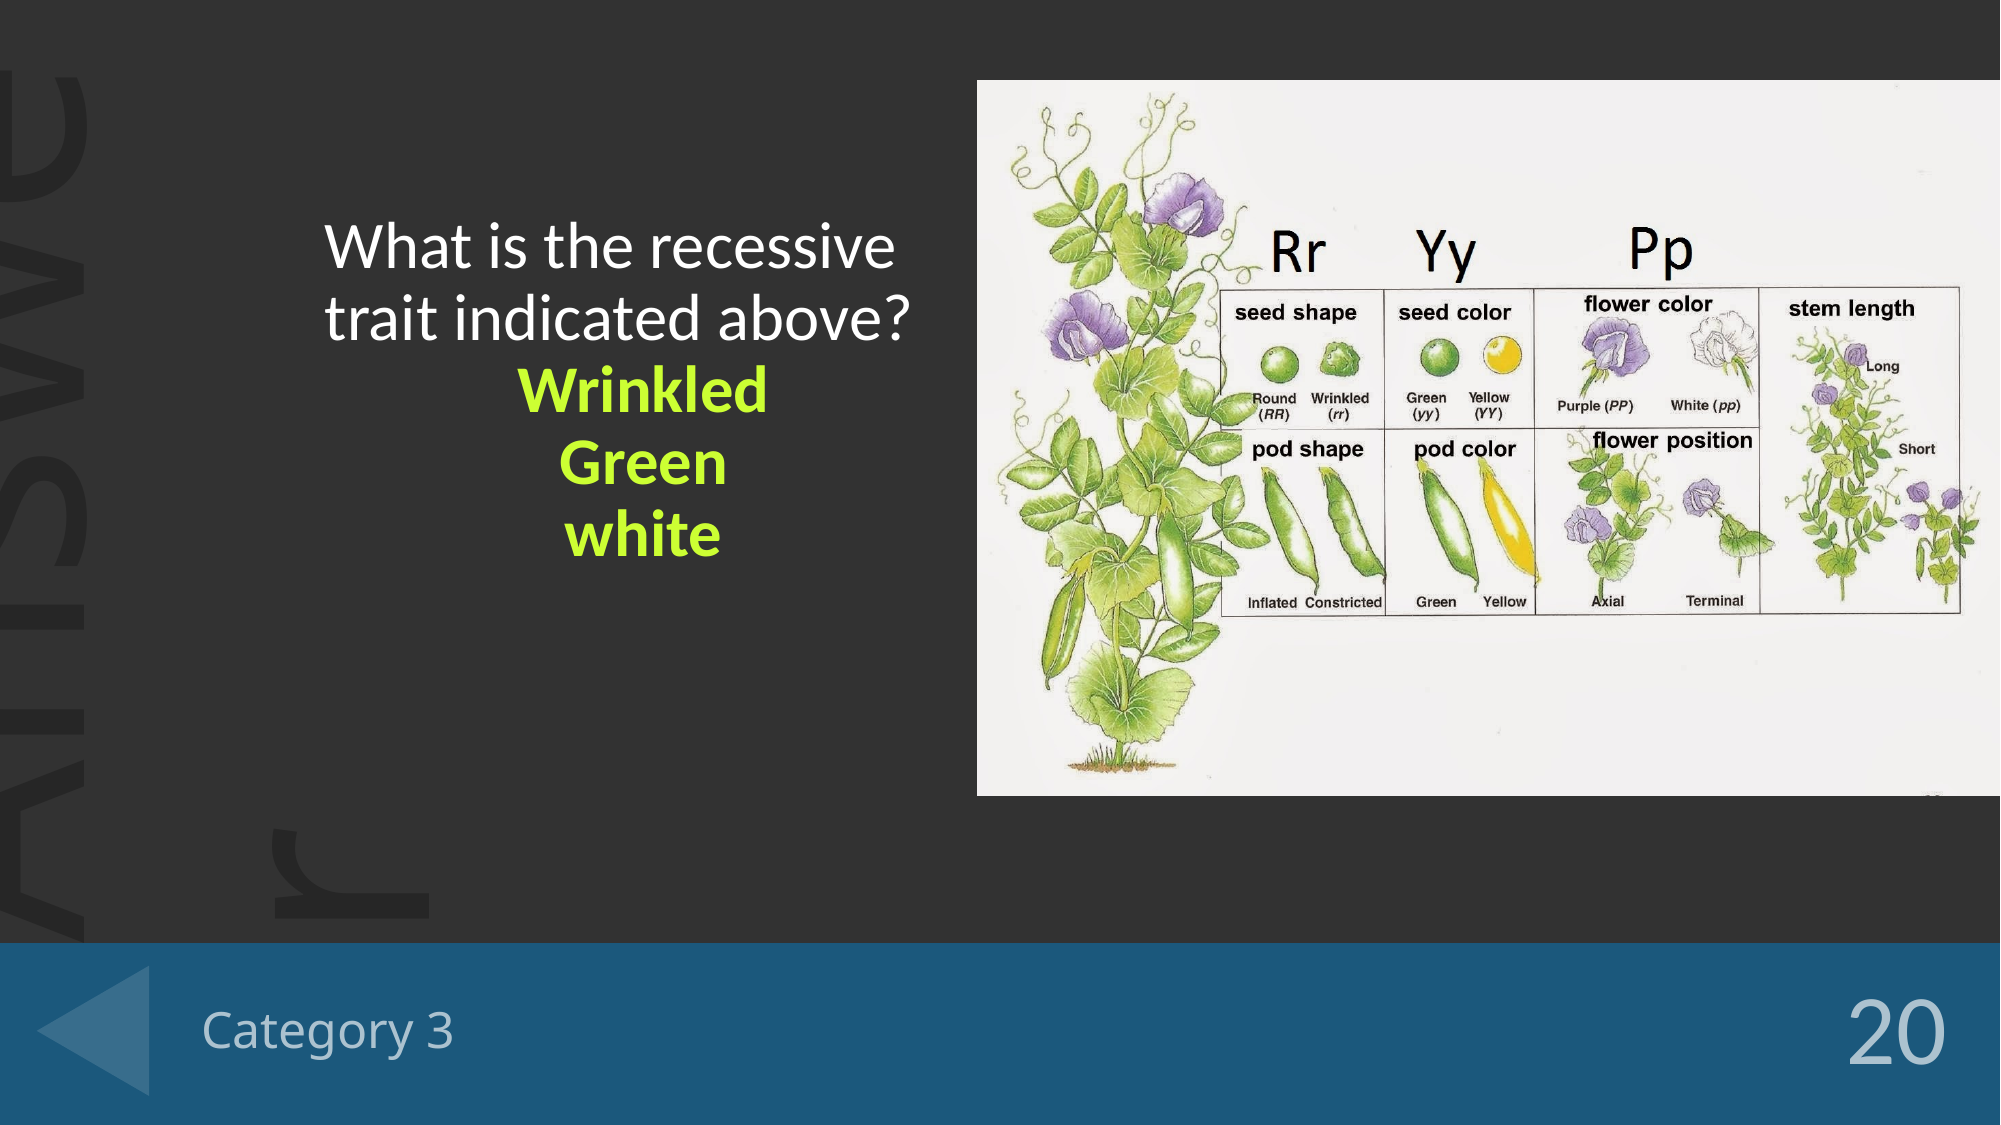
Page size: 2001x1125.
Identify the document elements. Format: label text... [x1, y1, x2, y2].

title Category 3 [185, 967, 1494, 1097]
picture [977, 80, 2000, 796]
list 20 [1494, 967, 1963, 1097]
list What is the recessive trait indicated above? Wrinkled Green white [309, 80, 977, 702]
